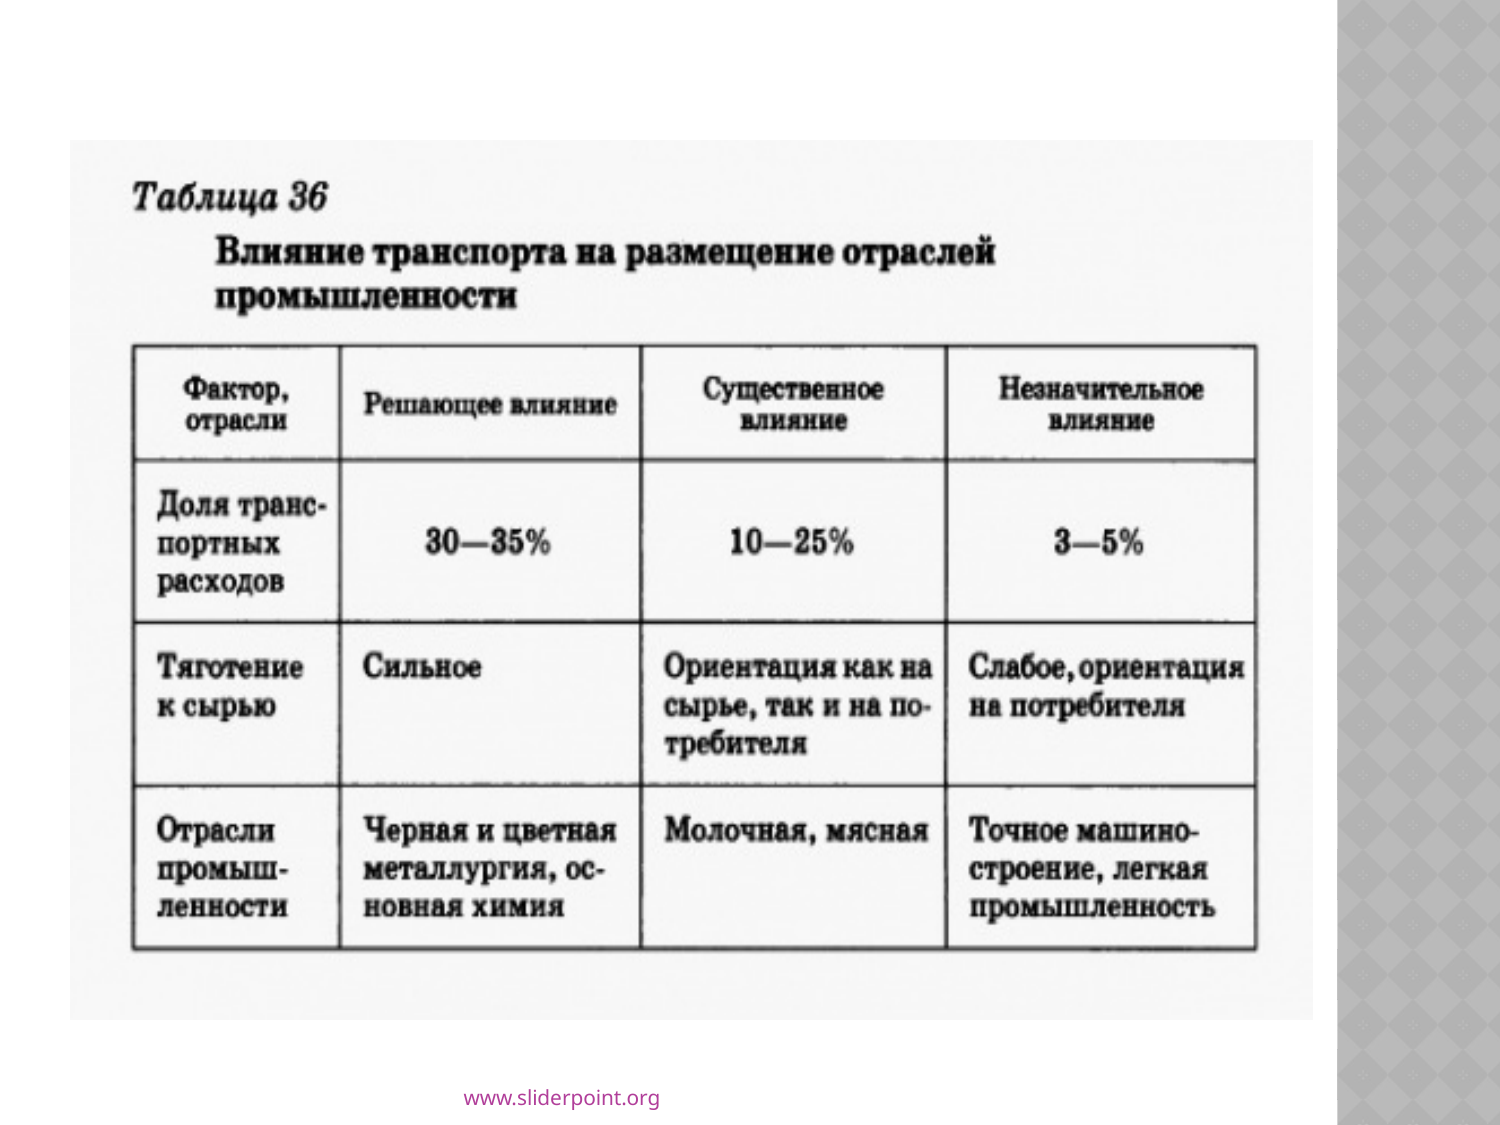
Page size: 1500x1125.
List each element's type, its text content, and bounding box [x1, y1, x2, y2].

footer www.sliderpoint.org [75, 1075, 675, 1114]
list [69, 140, 1313, 1020]
